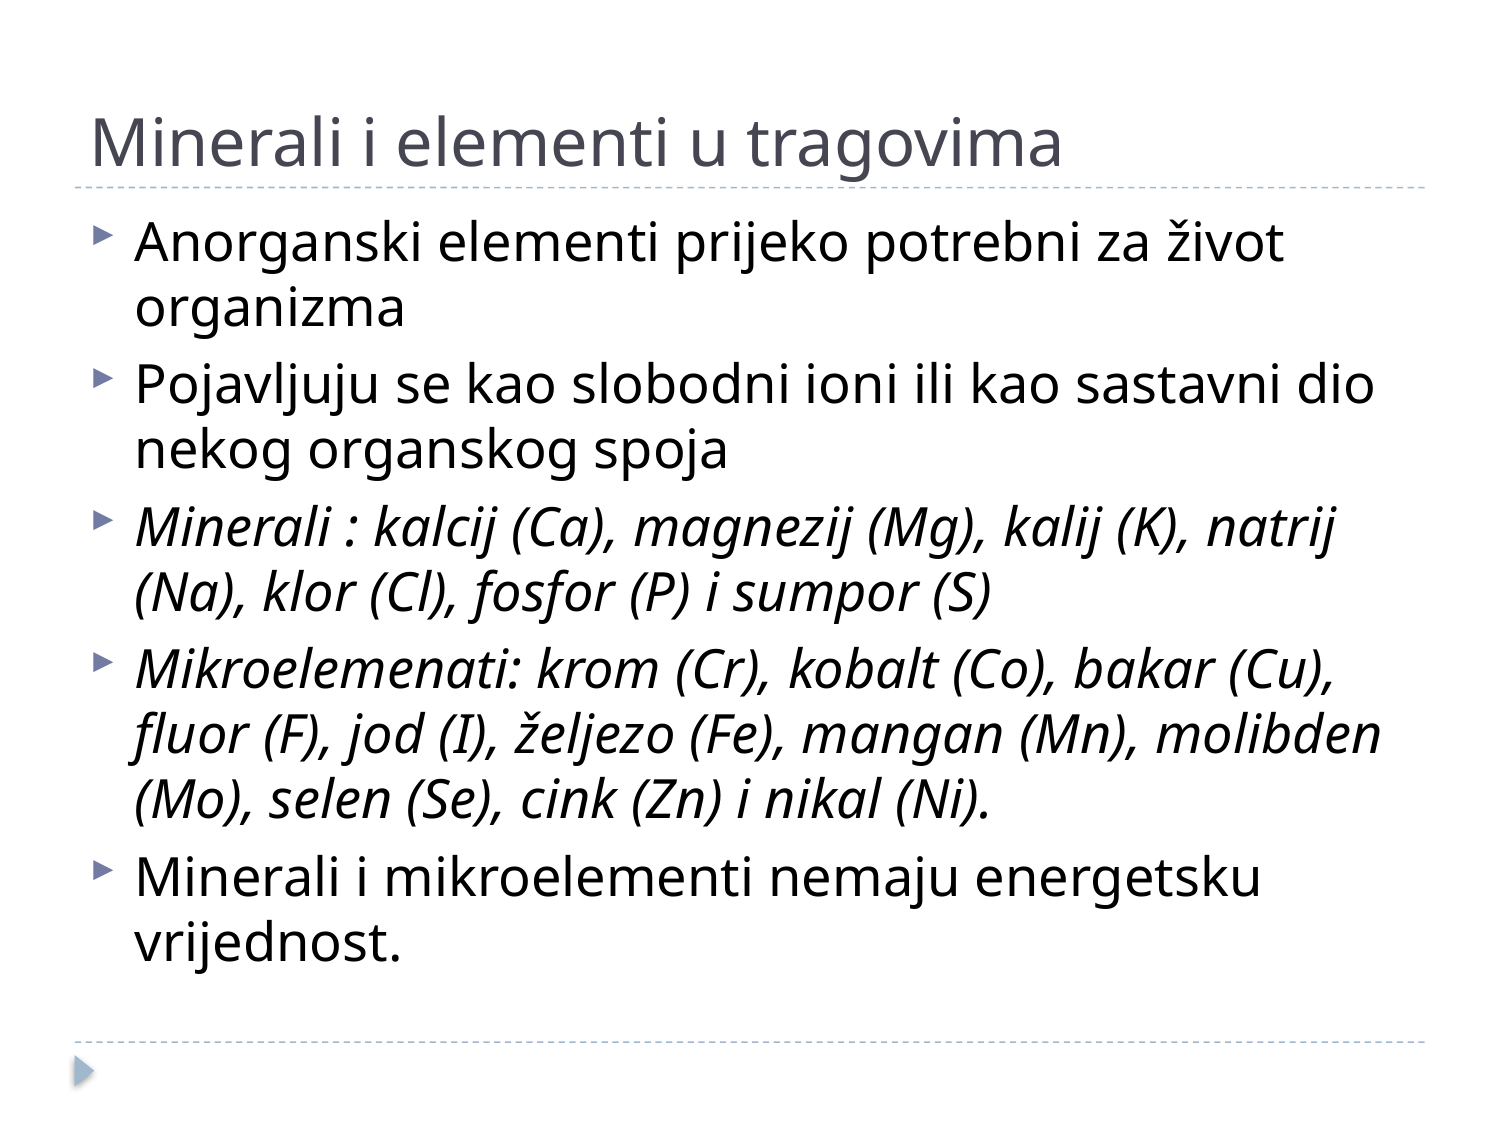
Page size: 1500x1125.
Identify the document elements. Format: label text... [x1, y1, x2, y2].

list Anorganski elementi prijeko potrebni za život organizma Pojavljuju se kao slobodni ioni ili kao sastavni dio nekog organskog spoja Minerali : kalcij (Ca), magnezij (Mg), kalij (K), natrij (Na), klor (Cl), fosfor (P) i sumpor (S) Mikroelemenati: krom (Cr), kobalt (Co), bakar (Cu), fluor (F), jod (I), željezo (Fe), mangan (Mn), molibden (Mo), selen (Se), cink (Zn) i nikal (Ni). Minerali i mikroelementi nemaju energetsku vrijednost. [75, 200, 1425, 1010]
title Minerali i elementi u tragovima [75, 24, 1425, 188]
